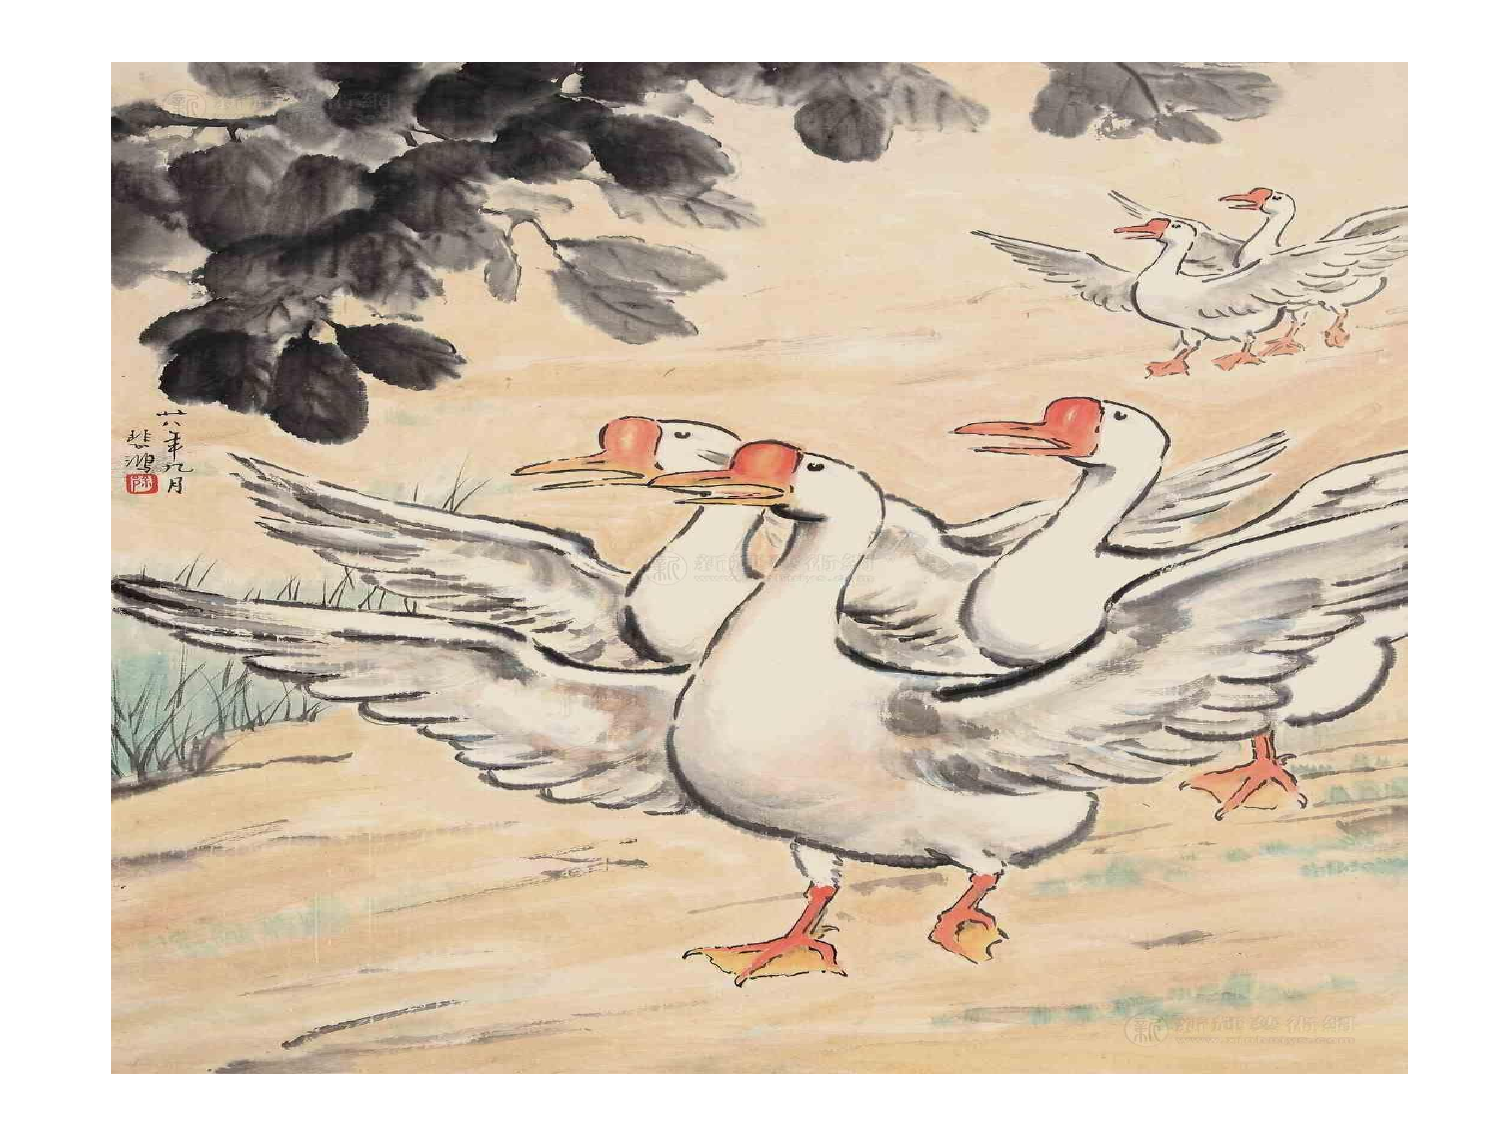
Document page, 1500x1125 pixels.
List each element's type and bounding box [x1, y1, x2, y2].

picture [111, 62, 1408, 1074]
